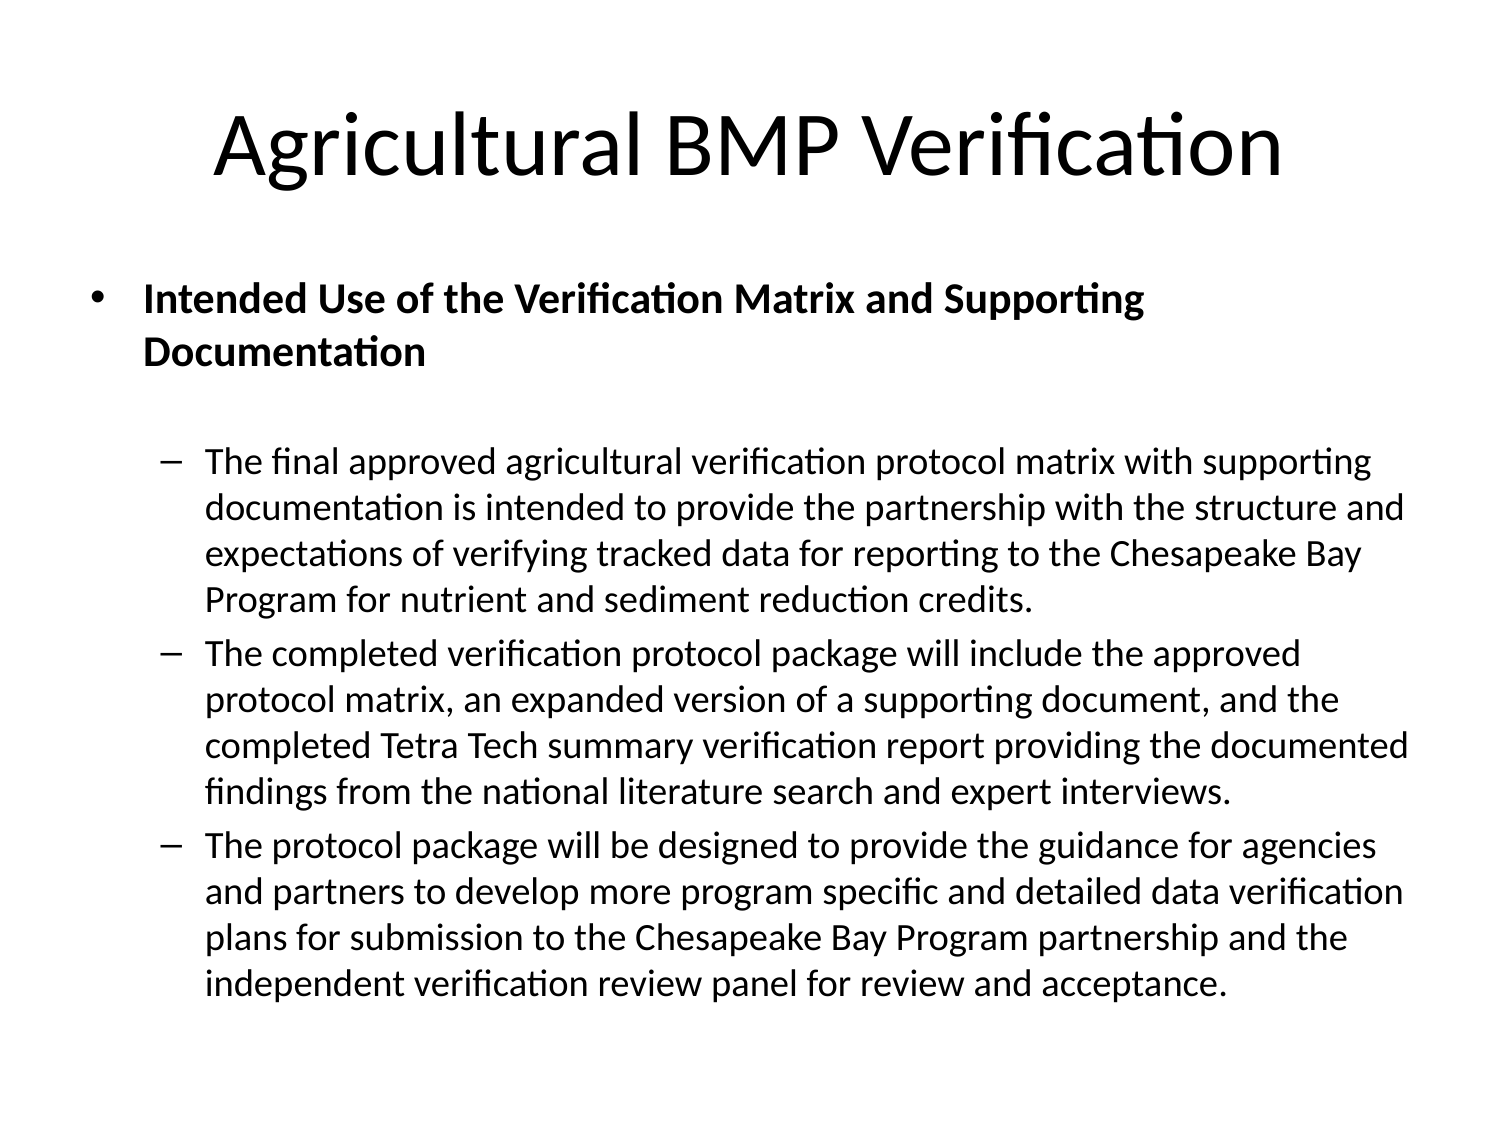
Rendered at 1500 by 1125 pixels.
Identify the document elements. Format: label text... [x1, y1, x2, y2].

title Agricultural BMP Verification [75, 45, 1425, 233]
list Intended Use of the Verification Matrix and Supporting Documentation The final approved agricultural verification protocol matrix with supporting documentation is intended to provide the partnership with the structure and expectations of verifying tracked data for reporting to the Chesapeake Bay Program for nutrient and sediment reduction credits. The completed verification protocol package will include the approved protocol matrix, an expanded version of a supporting document, and the completed Tetra Tech summary verification report providing the documented findings from the national literature search and expert interviews. The protocol package will be designed to provide the guidance for agencies and partners to develop more program specific and detailed data verification plans for submission to the Chesapeake Bay Program partnership and the independent verification review panel for review and acceptance. [75, 262, 1425, 1100]
